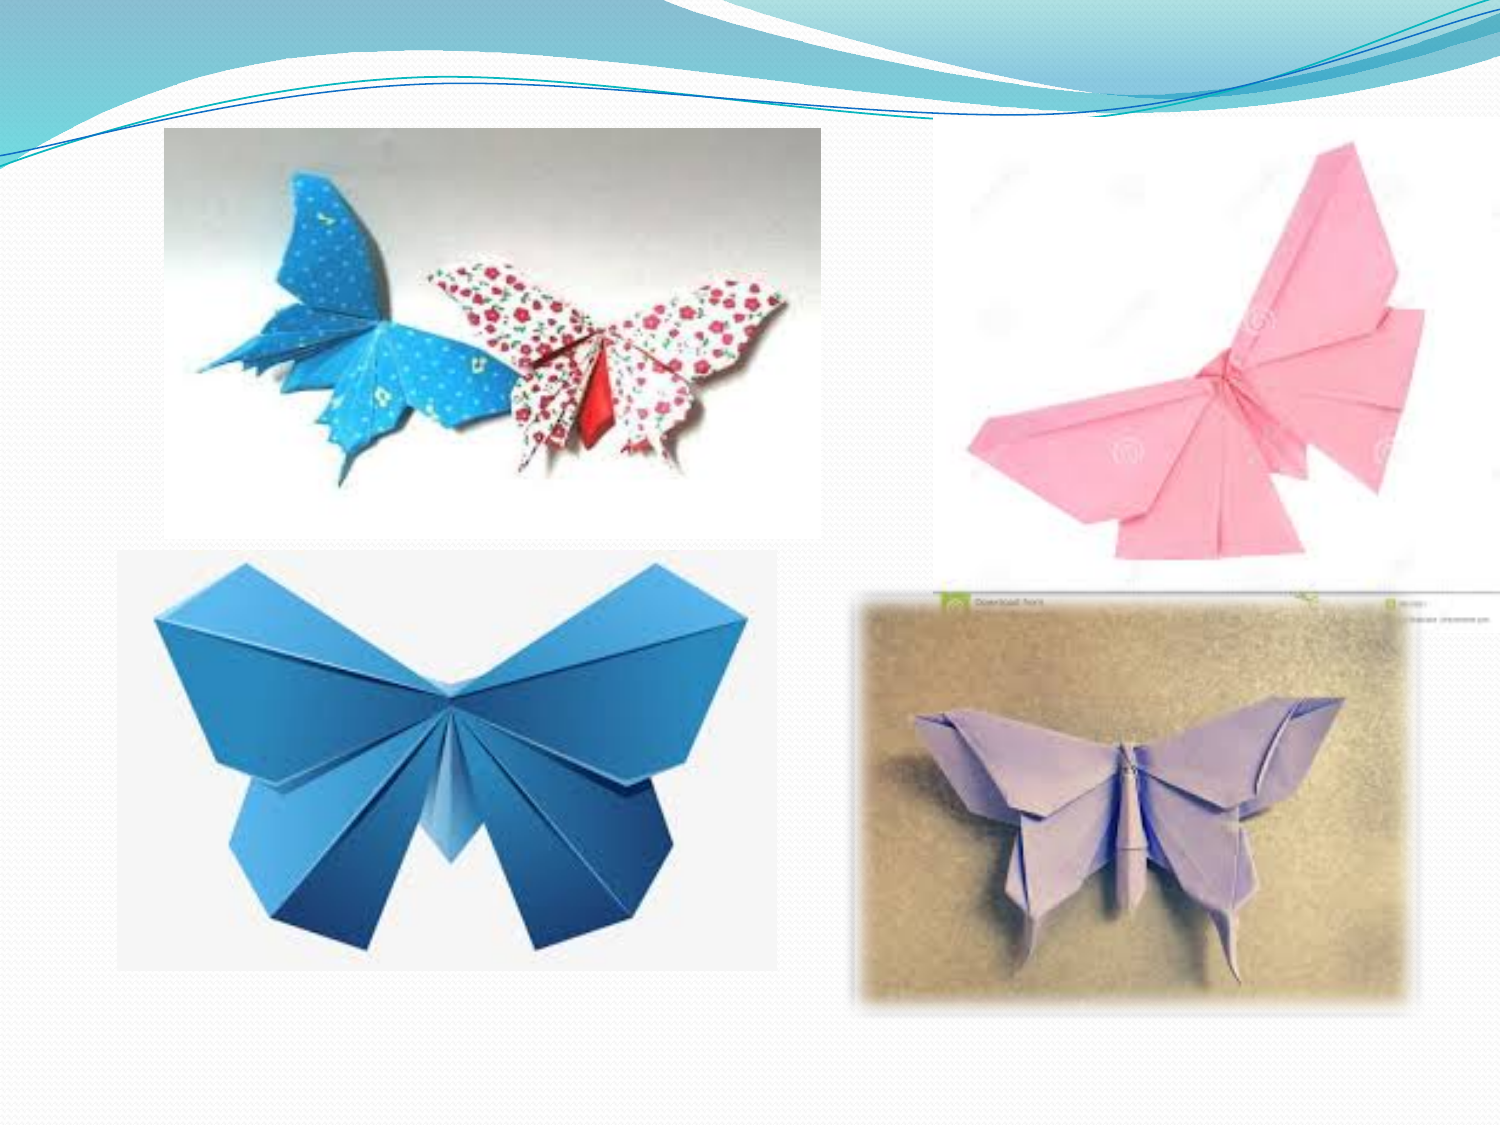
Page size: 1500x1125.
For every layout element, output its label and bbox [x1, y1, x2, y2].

picture [116, 550, 778, 972]
picture [843, 116, 1500, 1022]
picture [163, 128, 821, 540]
